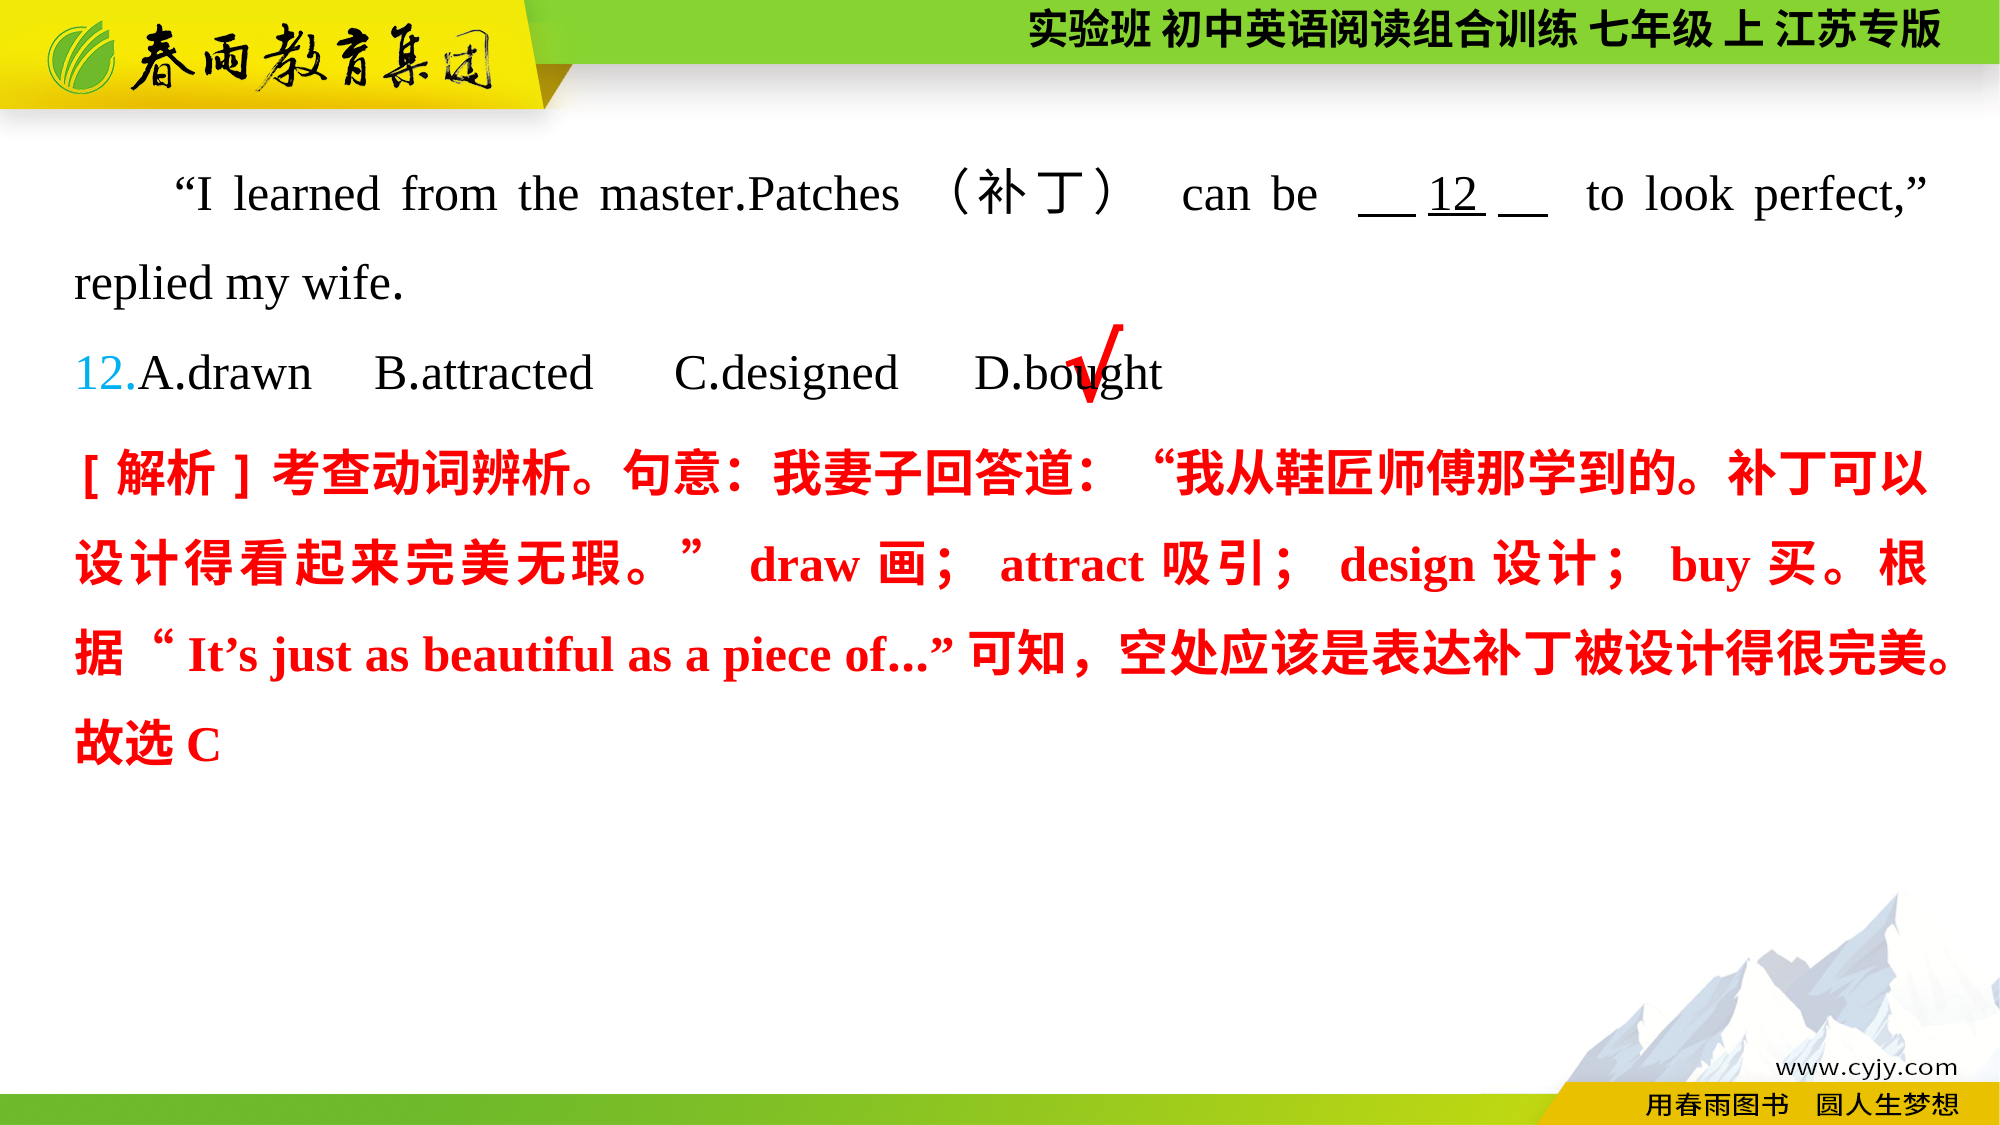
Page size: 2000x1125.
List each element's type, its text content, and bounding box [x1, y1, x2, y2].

picture [0, 0, 2000, 1125]
text_box [解析]考查动词辨析。句意：我妻子回答道：“我从鞋匠师傅那学到的。补丁可以设计得看起来完美无瑕。”draw画；attract吸引；design设计；buy买。根据“It’s just as beautiful as a piece of...”可知，空处应该是表达补丁被设计得很完美。故选C [59, 404, 1944, 780]
list “I learned from the master.Patches（补丁） can be 12 to look perfect,” replied my wife. 12.A.drawn B.attracted C.designed D.bought [59, 122, 1944, 404]
